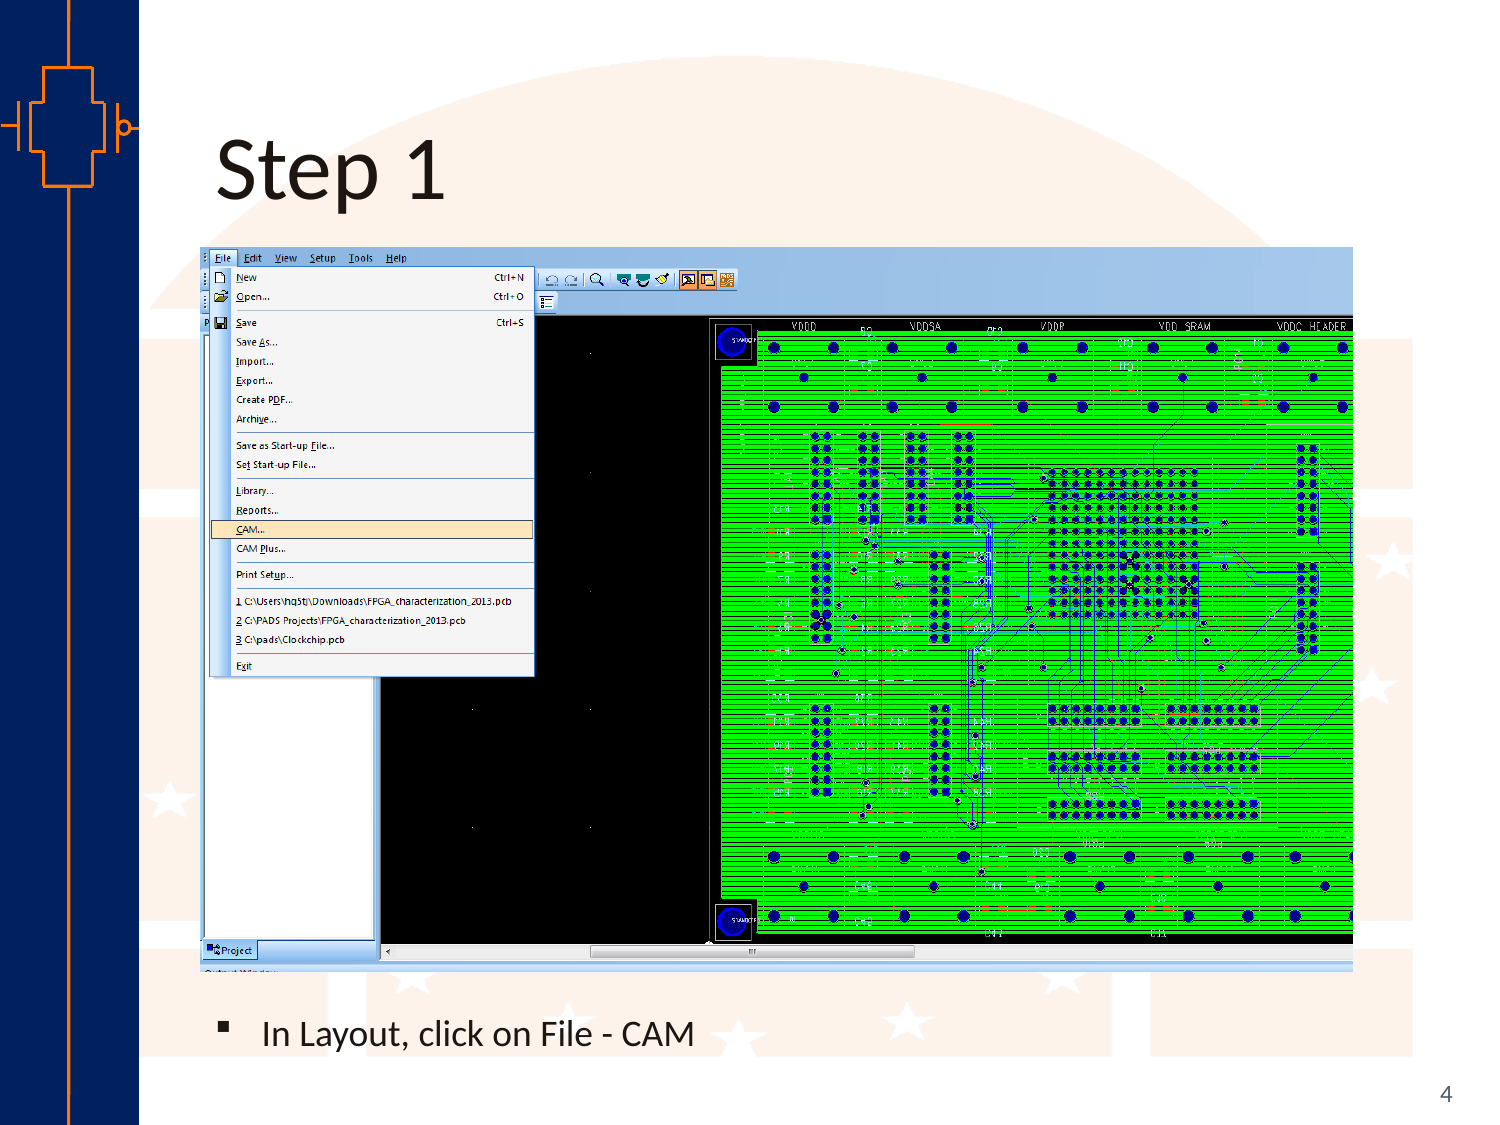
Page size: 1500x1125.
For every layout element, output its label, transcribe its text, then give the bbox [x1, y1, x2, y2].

slide_number 4 [1425, 1062, 1488, 1123]
title Step 1 [200, 37, 1388, 225]
text_box In Layout, click on File - CAM [200, 1001, 944, 1062]
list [199, 246, 1353, 973]
